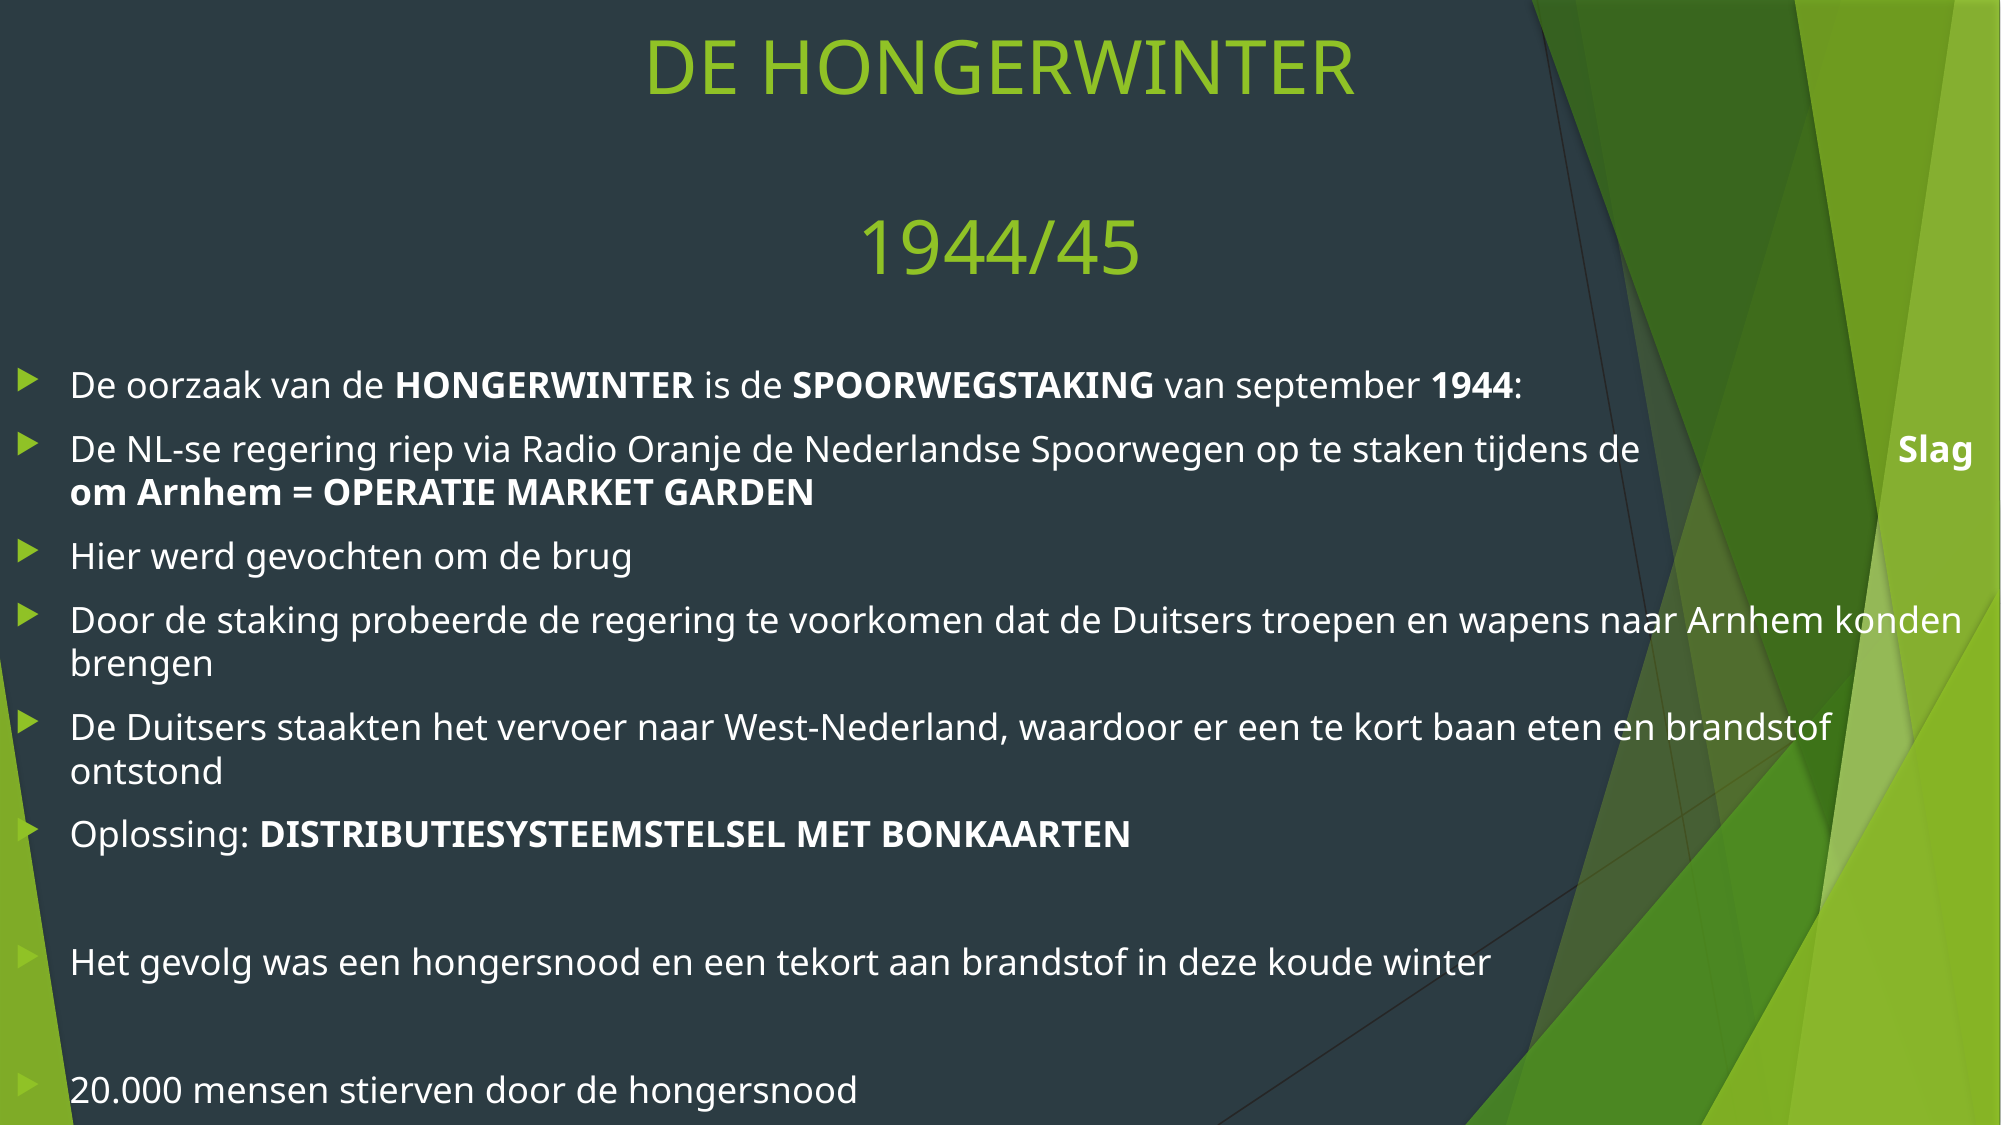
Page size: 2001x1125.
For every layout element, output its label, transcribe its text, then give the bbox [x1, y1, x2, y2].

title DE HONGERWINTER 1944/45 [0, 11, 2000, 354]
list De oorzaak van de HONGERWINTER is de SPOORWEGSTAKING van september 1944: De NL-se regering riep via Radio Oranje de Nederlandse Spoorwegen op te staken tijdens de Slag om Arnhem = OPERATIE MARKET GARDEN Hier werd gevochten om de brug Door de staking probeerde de regering te voorkomen dat de Duitsers troepen en wapens naar Arnhem konden brengen De Duitsers staakten het vervoer naar West-Nederland, waardoor er een te kort baan eten en brandstof ontstond Oplossing: DISTRIBUTIESYSTEEMSTELSEL MET BONKAARTEN Het gevolg was een hongersnood en een tekort aan brandstof in deze koude winter 20.000 mensen stierven door de hongersnood [0, 354, 2000, 1125]
